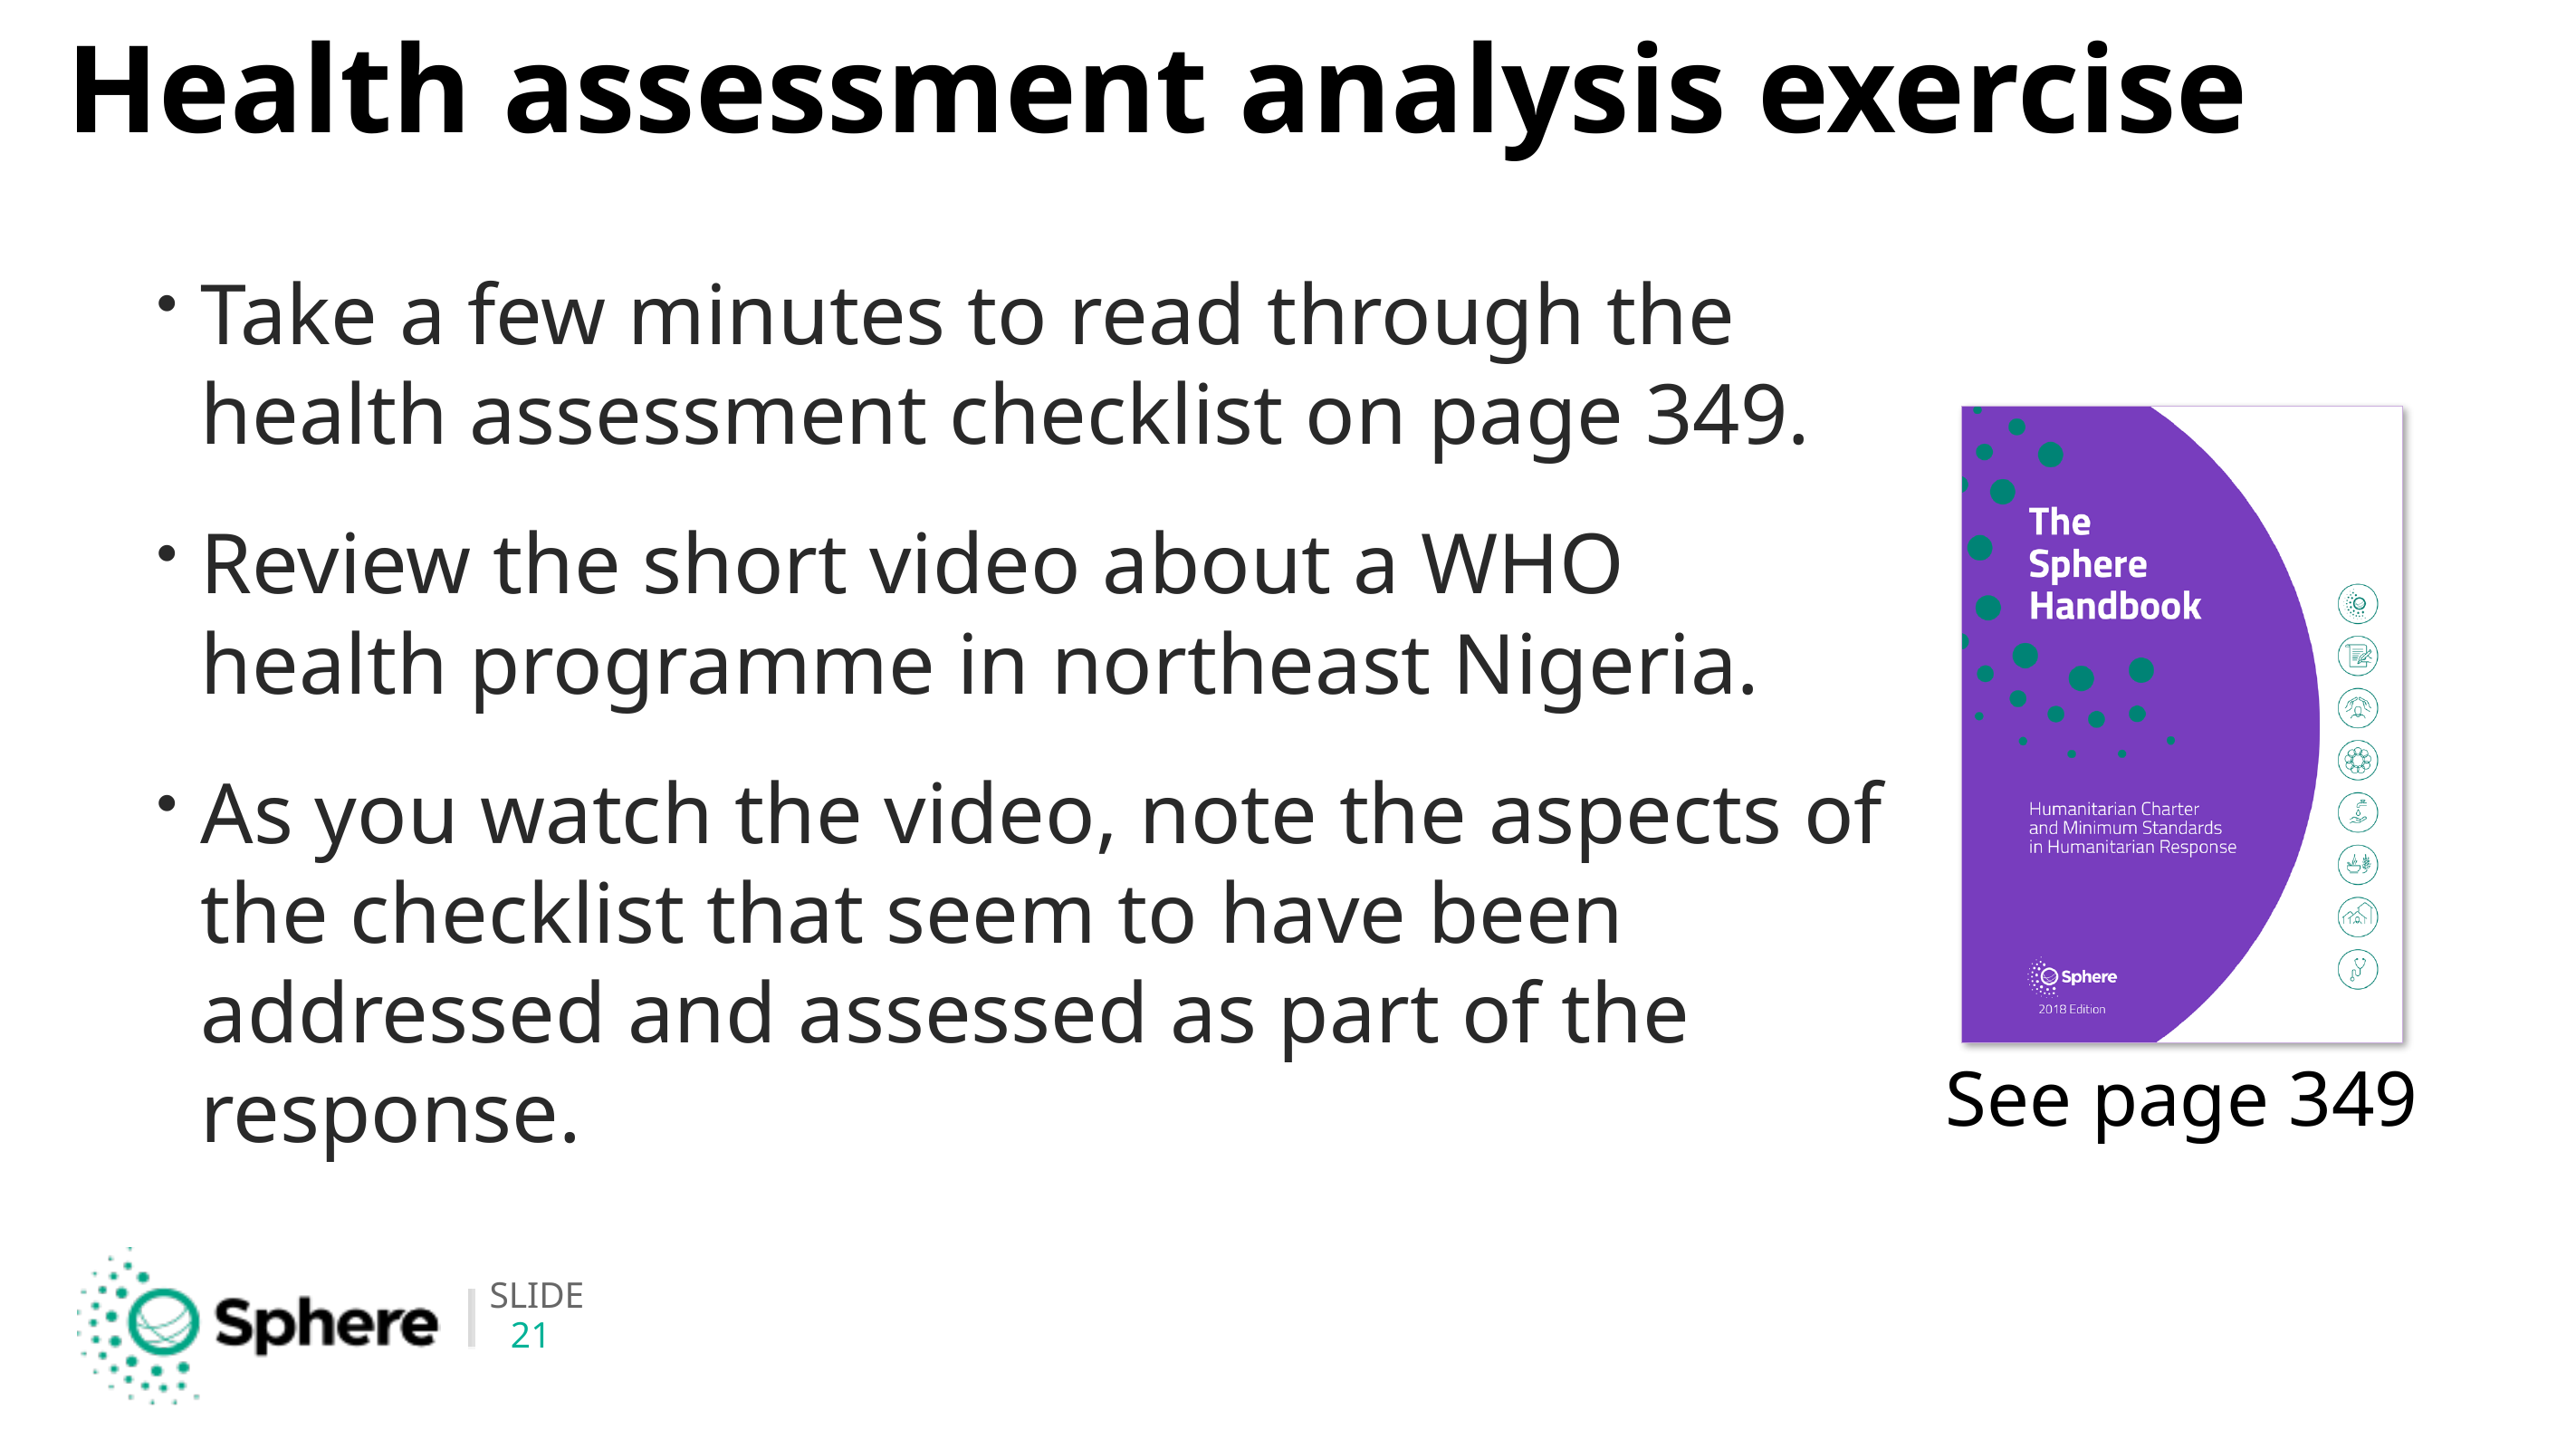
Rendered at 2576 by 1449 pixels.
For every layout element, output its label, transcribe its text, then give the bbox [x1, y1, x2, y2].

title Health assessment analysis exercise [58, 3, 2576, 326]
list Take a few minutes to read through the health assessment checklist on page 349. Review the short video about a WHO health programme in northeast Nigeria. As you watch the video, note the aspects of the checklist that seem to have been addressed and assessed as part of the response. [148, 253, 1896, 1306]
picture [1961, 406, 2403, 1043]
picture [77, 1247, 441, 1407]
slide_number 21 [502, 1304, 562, 1364]
text_box See page 349 [1895, 1042, 2468, 1149]
picture [468, 1306, 479, 1349]
